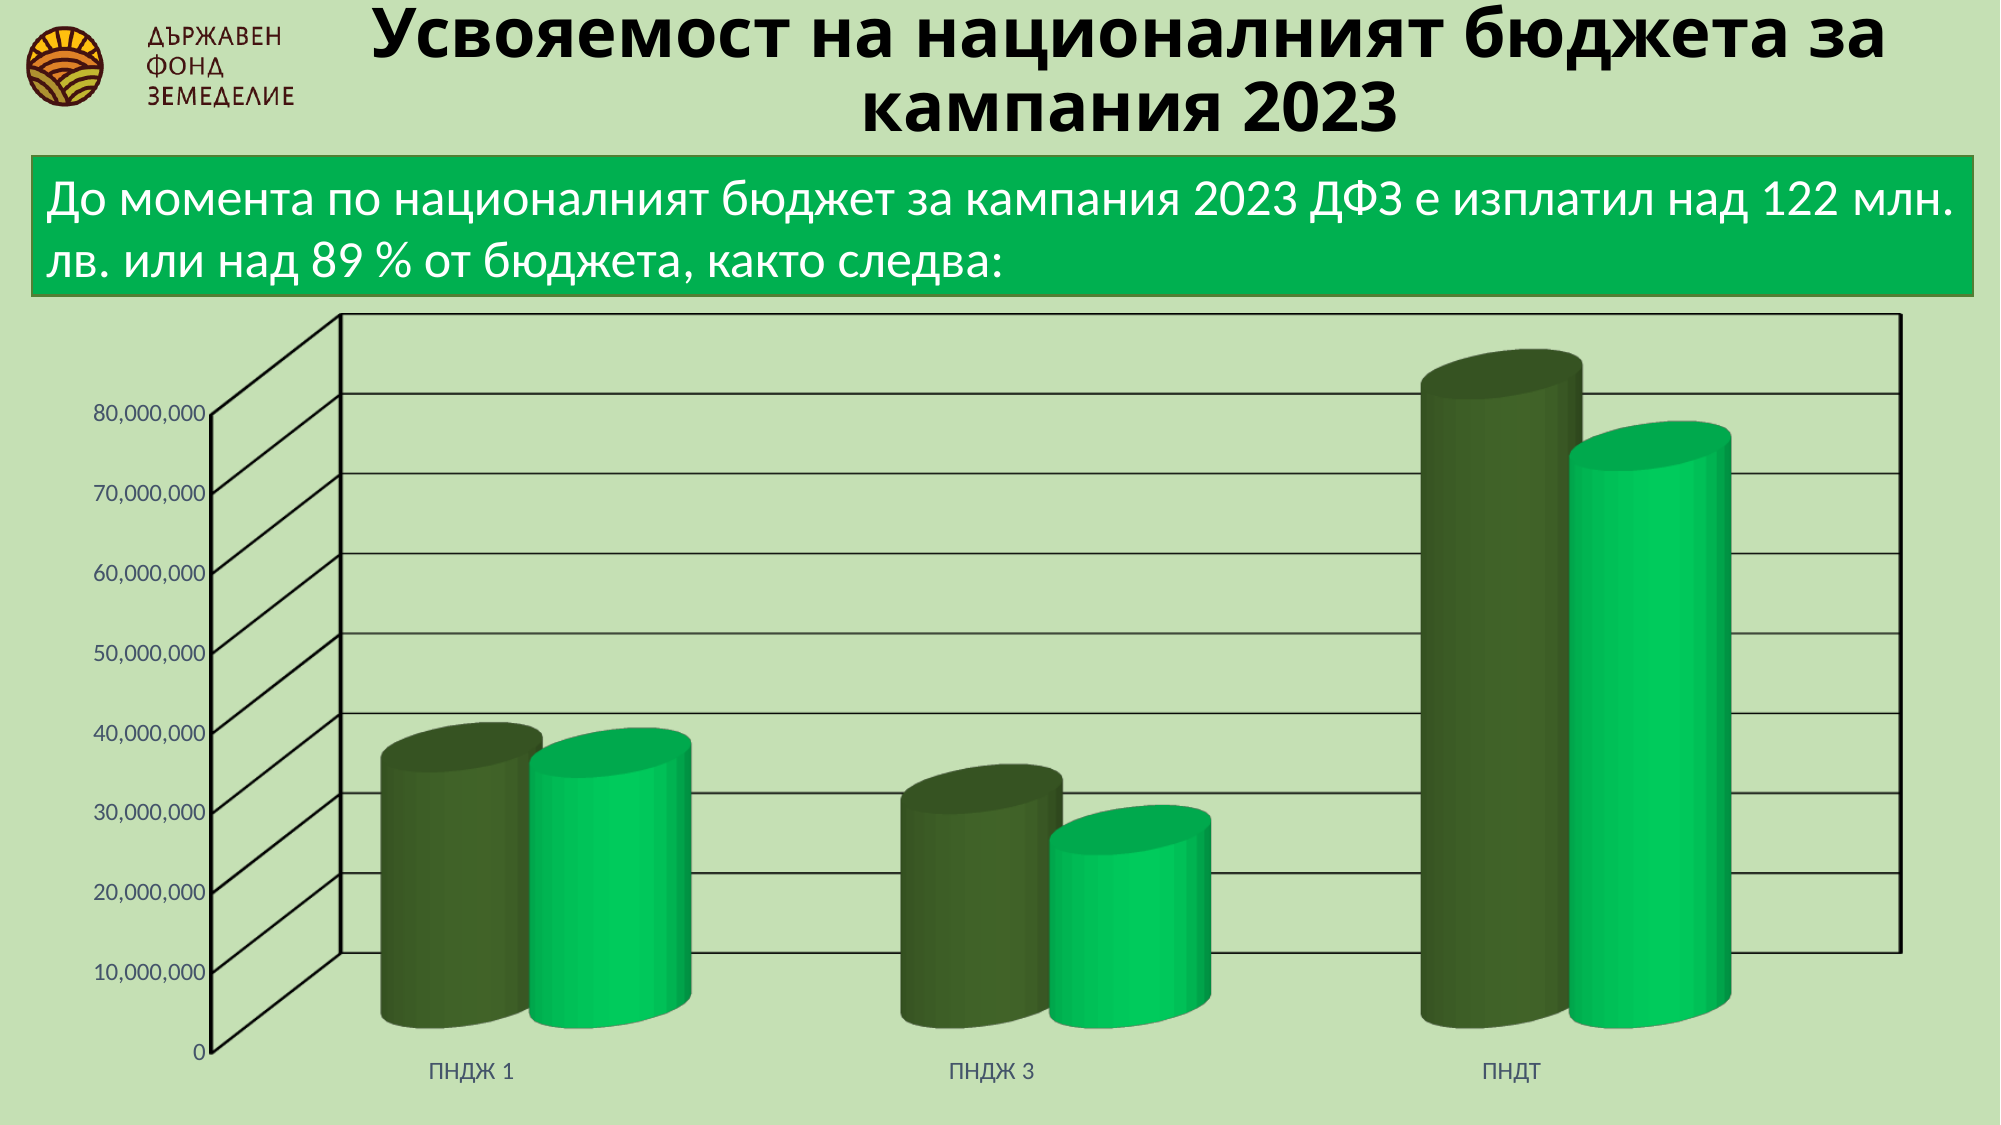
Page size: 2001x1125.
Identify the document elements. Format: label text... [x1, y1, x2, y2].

text_box До момента по националният бюджет за кампания 2023 ДФЗ е изплатил над 122 млн. лв. или над 89 % от бюджета, както следва: [31, 155, 1974, 297]
chart [24, 297, 1973, 1102]
text_box Усвояемост на националният бюджета за кампания 2023 [260, 5, 2000, 139]
picture [0, 0, 319, 133]
